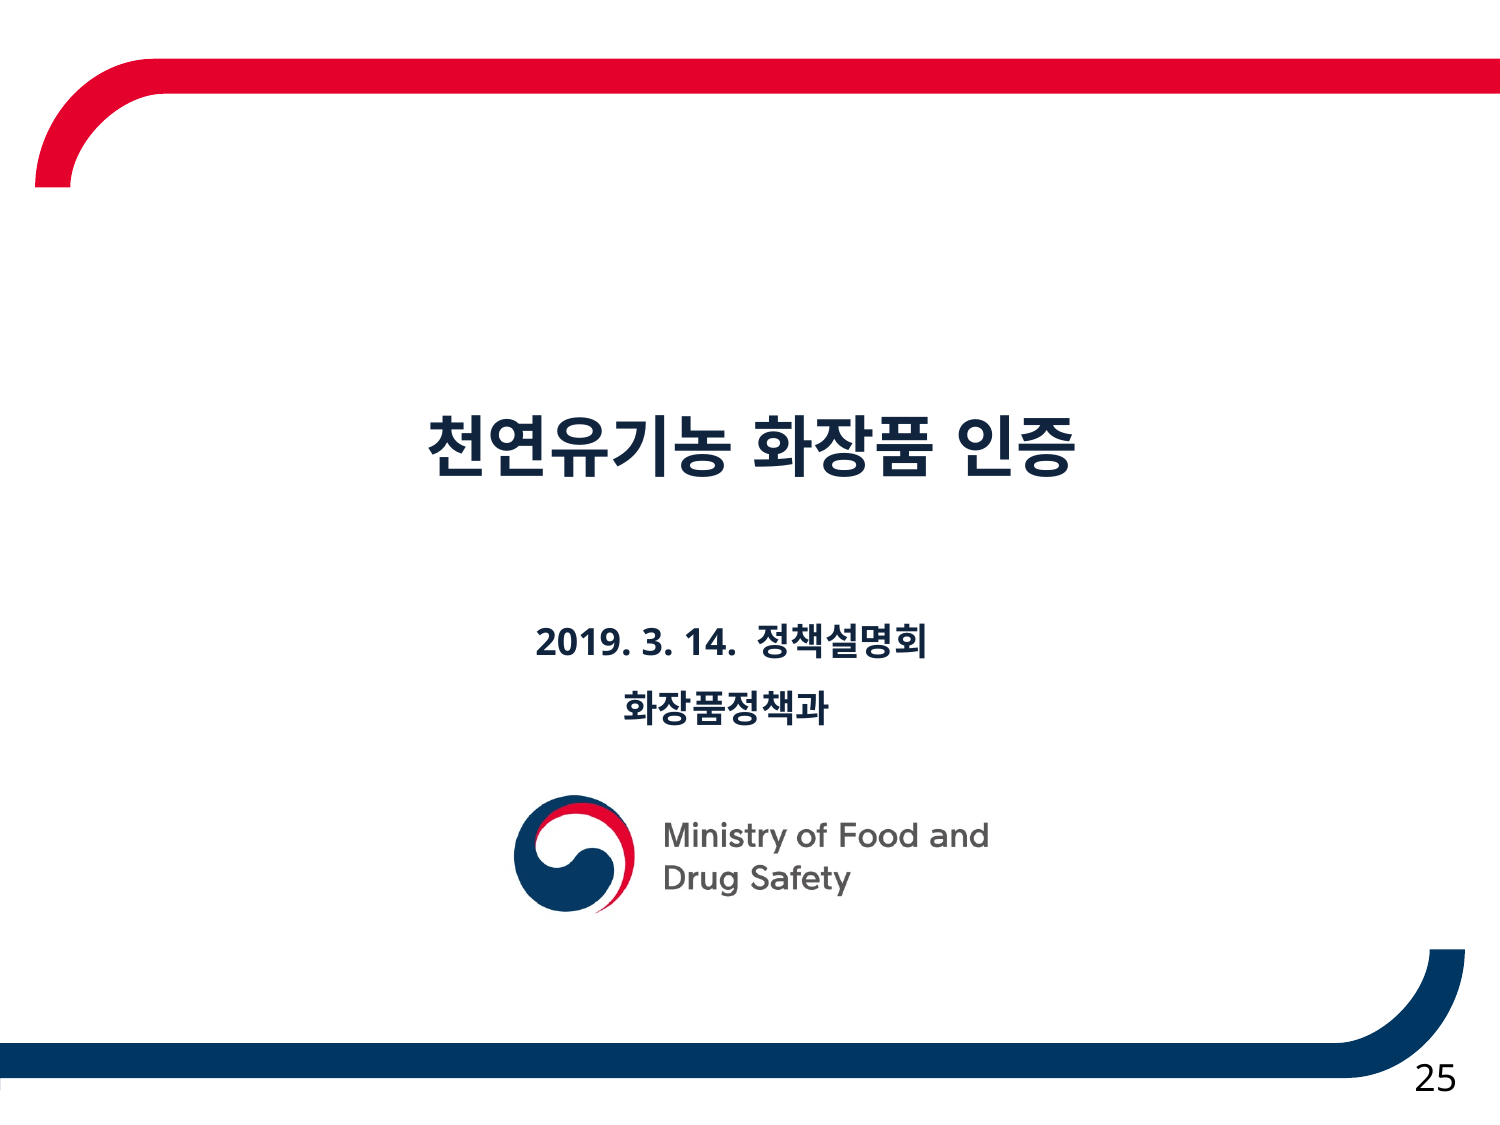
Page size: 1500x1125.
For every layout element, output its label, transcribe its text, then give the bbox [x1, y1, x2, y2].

text_box 천연유기농 화장품 인증 [411, 397, 1094, 492]
text_box 2019. 3. 14. 정책설명회 화장품정책과 [466, 574, 998, 752]
text_box 25 [1399, 1046, 1477, 1107]
picture [462, 786, 1084, 922]
